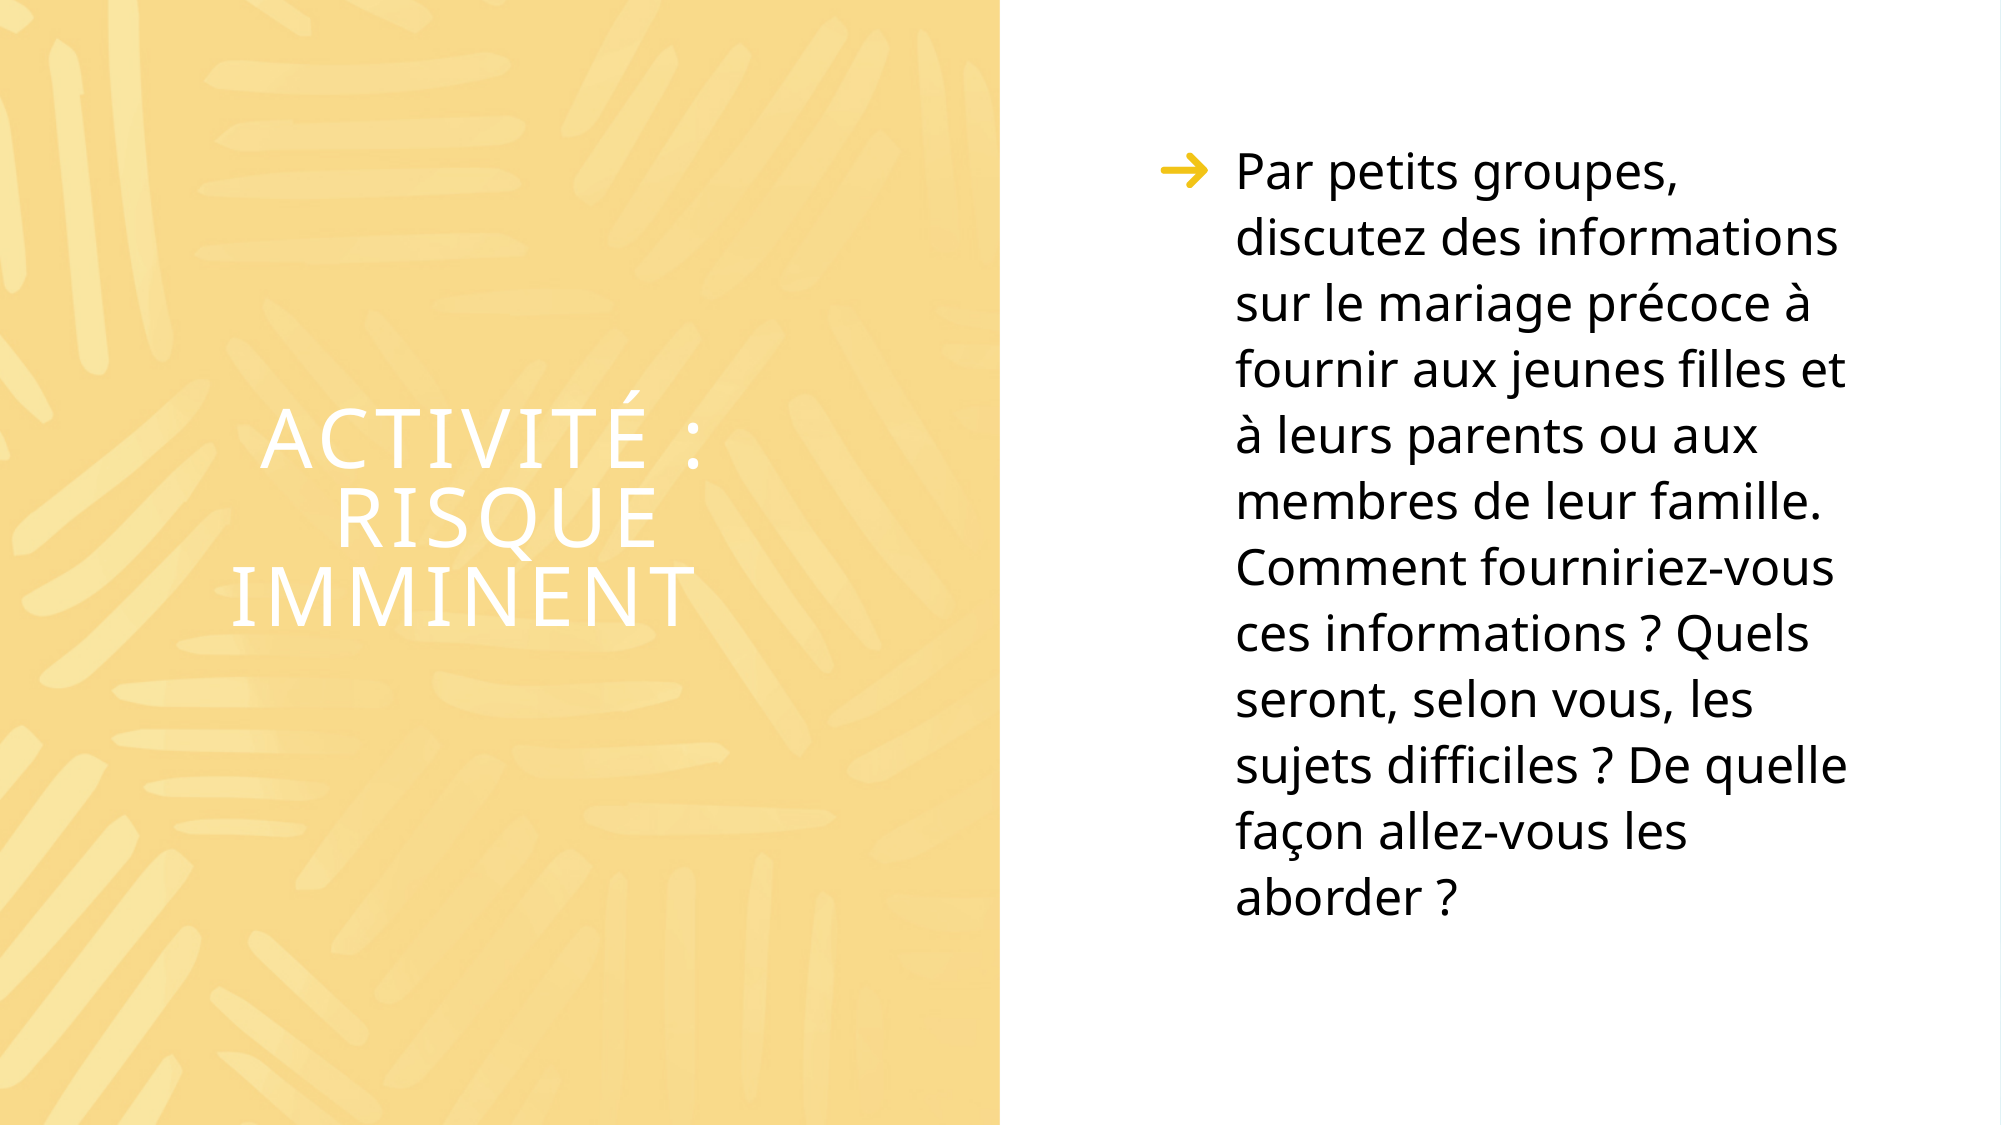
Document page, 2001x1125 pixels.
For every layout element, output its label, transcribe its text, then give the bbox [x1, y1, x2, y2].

picture [0, 0, 2001, 1125]
title Activité : Risque imminent [108, 396, 892, 651]
list Par petits groupes, discutez des informations sur le mariage précoce à fournir aux jeunes filles et à leurs parents ou aux membres de leur famille. Comment fourniriez-vous ces informations ? Quels seront, selon vous, les sujets difficiles ? De quelle façon allez-vous les aborder ? [1152, 112, 1888, 942]
